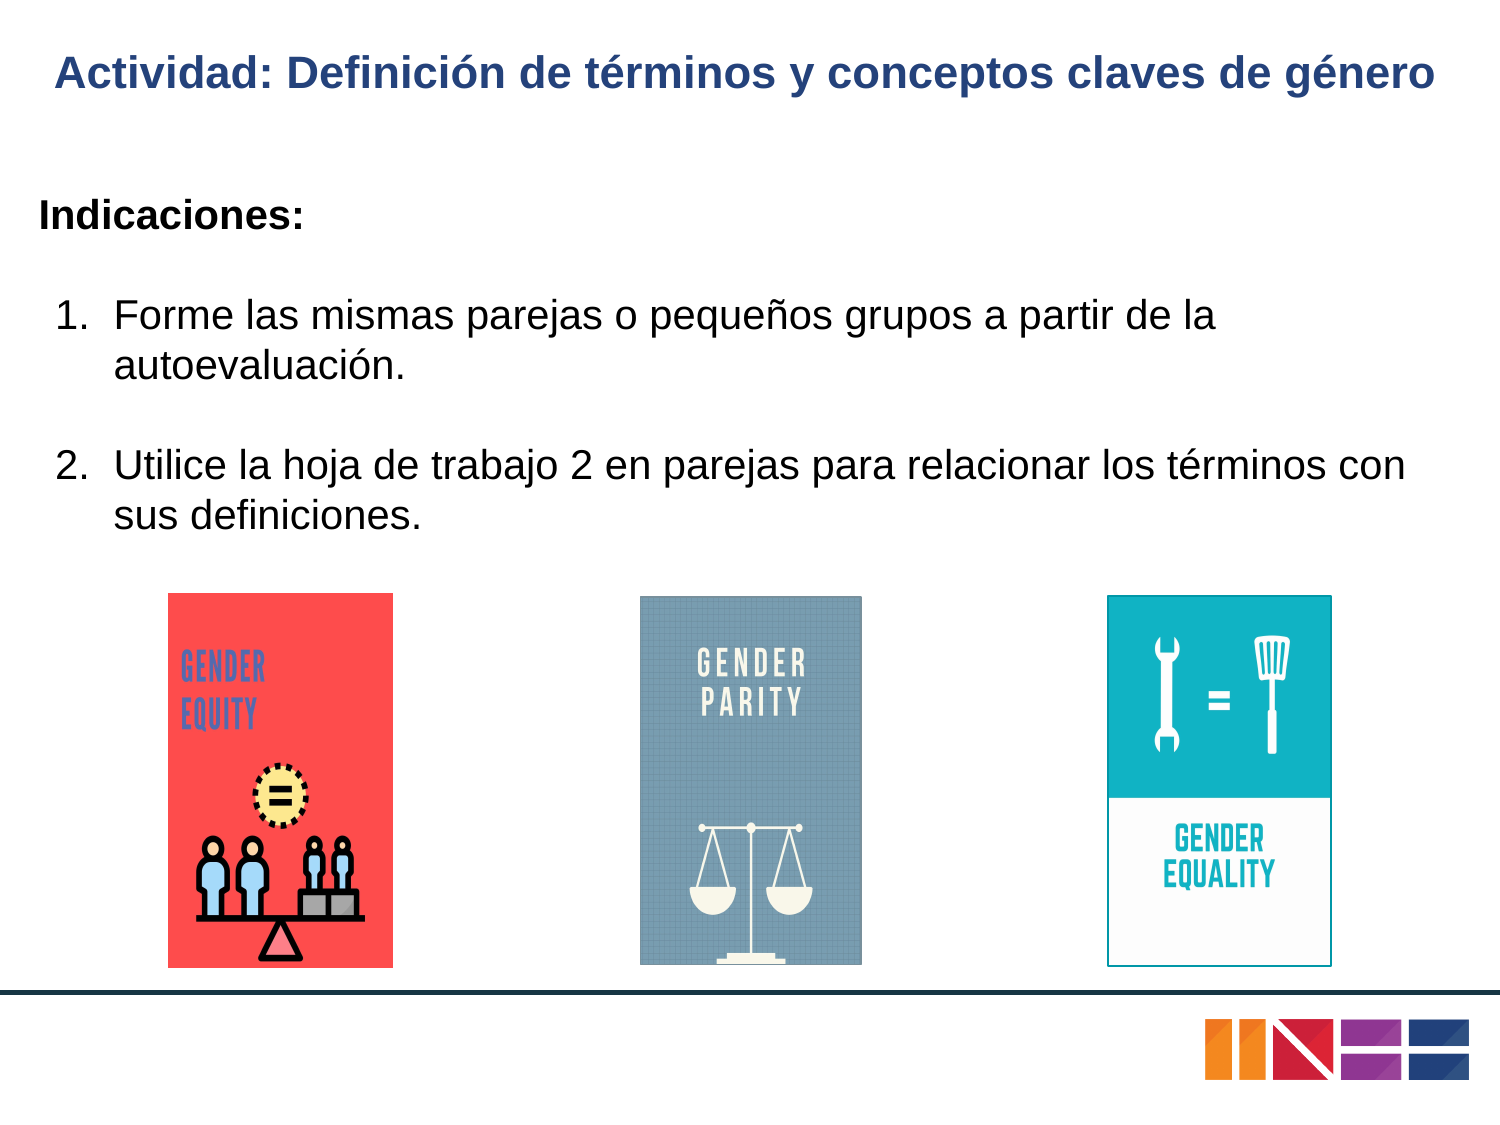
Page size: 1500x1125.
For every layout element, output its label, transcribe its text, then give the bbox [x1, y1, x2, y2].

list Indicaciones: Forme las mismas parejas o pequeños grupos a partir de la autoevaluación. Utilice la hoja de trabajo 2 en parejas para relacionar los términos con sus definiciones. [23, 172, 1456, 608]
title Actividad: Definición de términos y conceptos claves de género [23, 28, 1468, 145]
picture [168, 593, 393, 968]
picture [1205, 1019, 1469, 1080]
picture [640, 597, 861, 965]
picture [1109, 596, 1330, 965]
